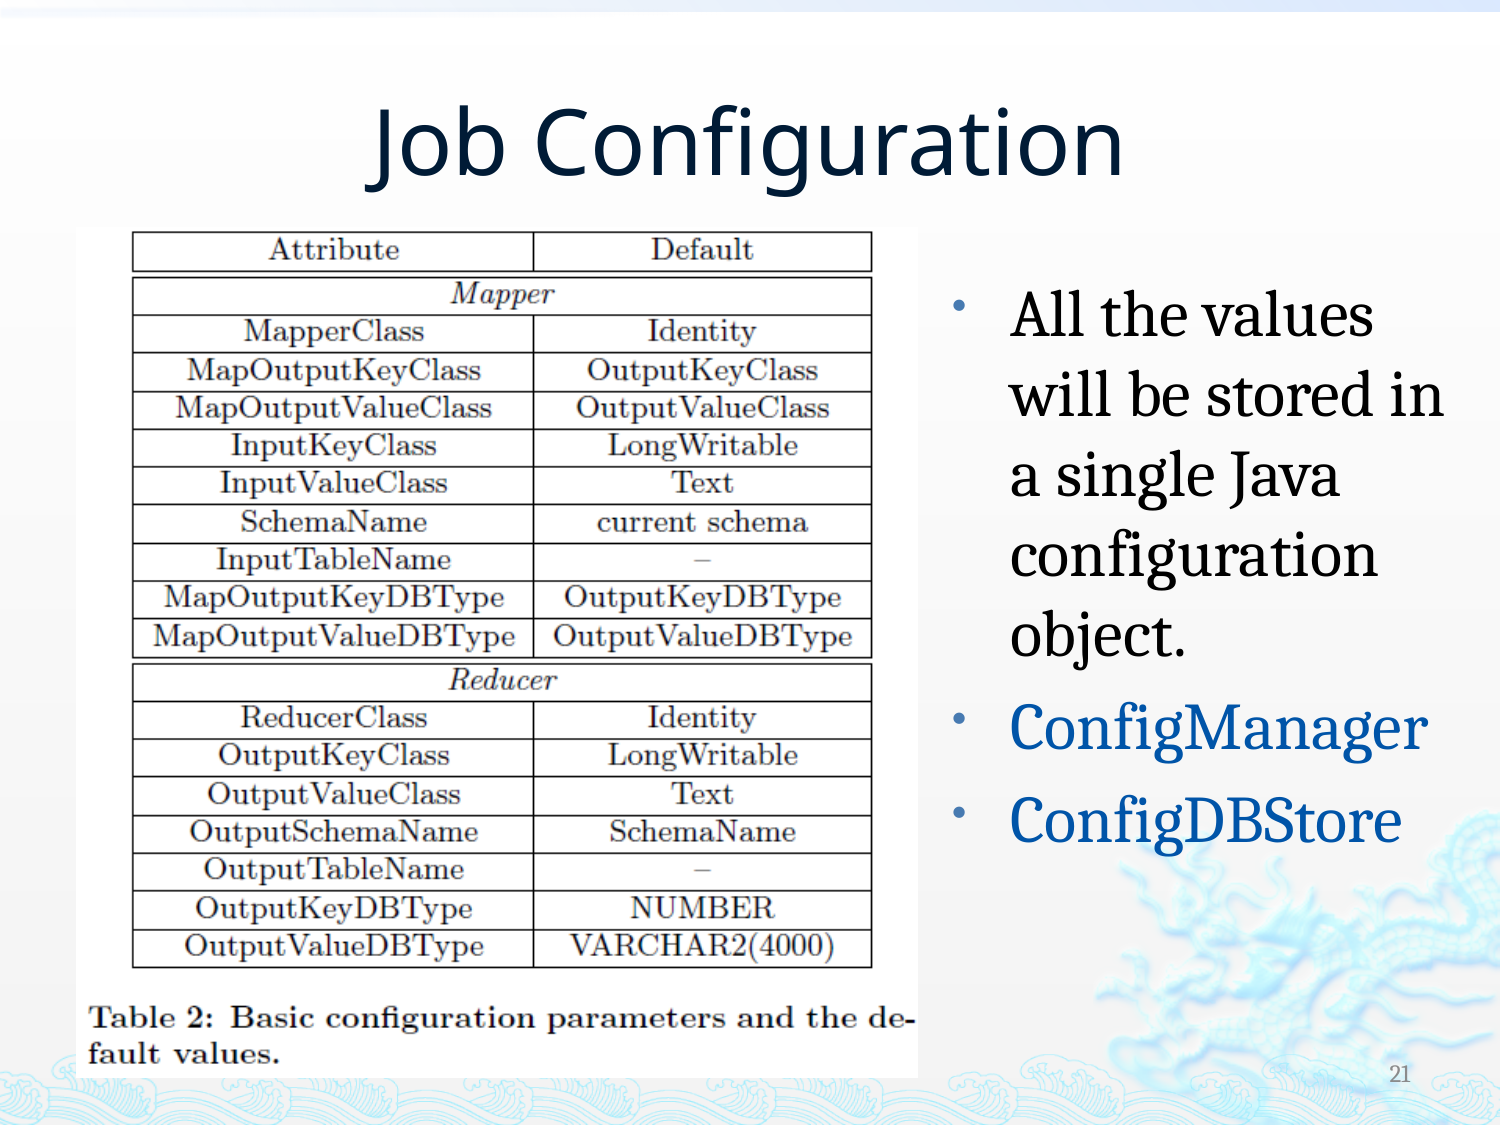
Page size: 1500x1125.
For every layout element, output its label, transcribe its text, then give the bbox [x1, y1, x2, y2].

list All the values will be stored in a single Java configuration object. ConfigManager ConfigDBStore [938, 262, 1471, 1005]
title Job Configuration [75, 45, 1425, 233]
picture [76, 227, 918, 1079]
slide_number 21 [1074, 1042, 1425, 1103]
